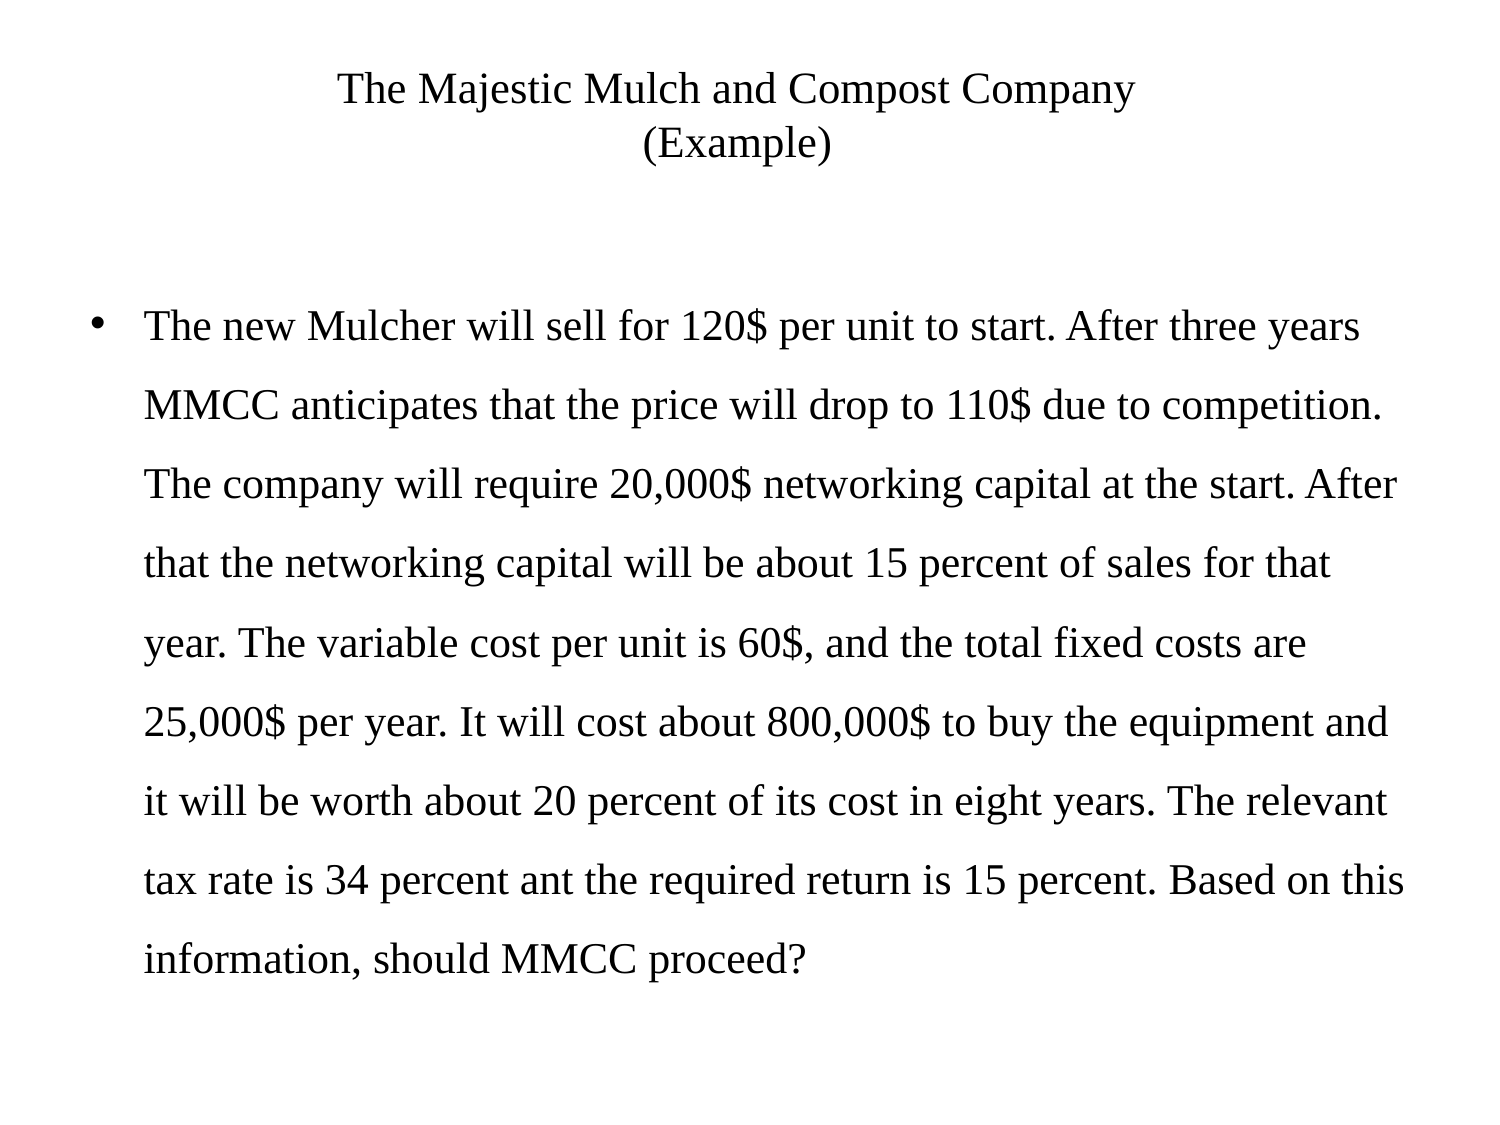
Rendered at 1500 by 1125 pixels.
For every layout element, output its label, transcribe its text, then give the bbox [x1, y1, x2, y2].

title The Majestic Mulch and Compost Company (Example) [37, 50, 1438, 175]
list The new Mulcher will sell for 120$ per unit to start. After three years MMCC anticipates that the price will drop to 110$ due to competition. The company will require 20,000$ networking capital at the start. After that the networking capital will be about 15 percent of sales for that year. The variable cost per unit is 60$, and the total fixed costs are 25,000$ per year. It will cost about 800,000$ to buy the equipment and it will be worth about 20 percent of its cost in eight years. The relevant tax rate is 34 percent ant the required return is 15 percent. Based on this information, should MMCC proceed? [75, 262, 1425, 1005]
